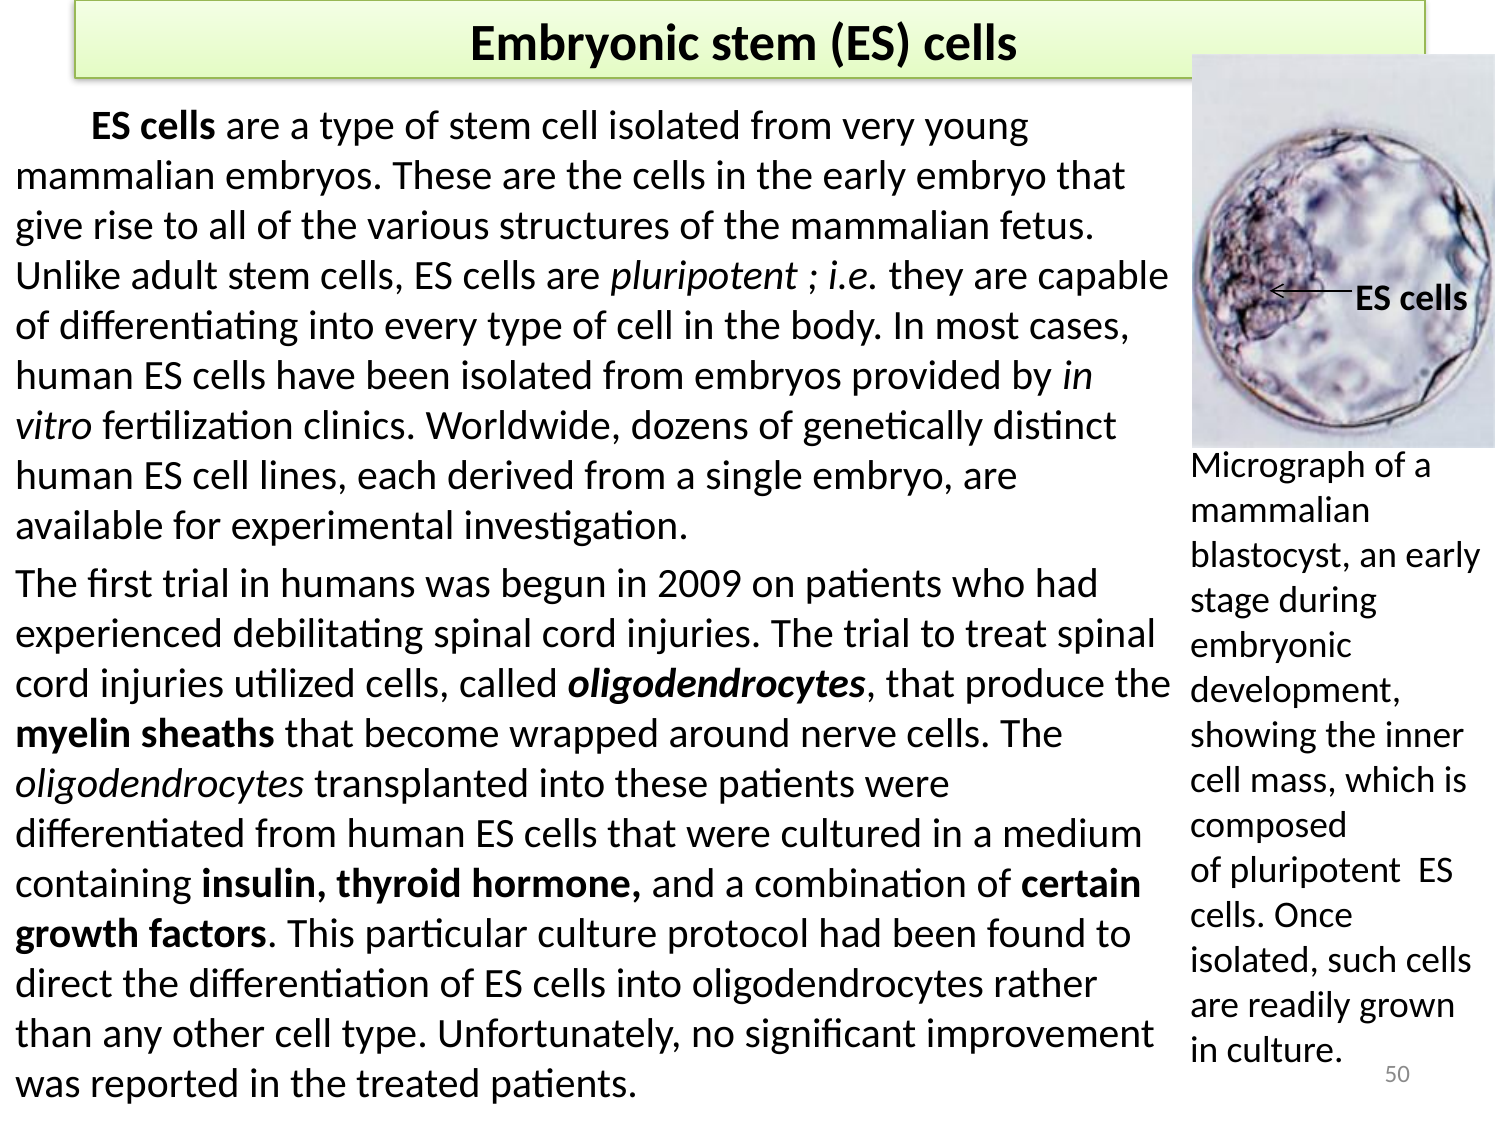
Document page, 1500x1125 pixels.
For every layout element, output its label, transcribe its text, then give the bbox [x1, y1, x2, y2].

list ES cells are a type of stem cell isolated from very young mammalian embryos. These are the cells in the early embryo that give rise to all of the various structures of the mammalian fetus. Unlike adult stem cells, ES cells are pluripotent ; i.e. they are capable of differentiating into every type of cell in the body. In most cases, human ES cells have been isolated from embryos provided by in vitro fertilization clinics. Worldwide, dozens of genetically distinct human ES cell lines, each derived from a single embryo, are available for experimental investigation. The first trial in humans was begun in 2009 on patients who had experienced debilitating spinal cord injuries. The trial to treat spinal cord injuries utilized cells, called oligodendrocytes, that produce the myelin sheaths that become wrapped around nerve cells. The oligodendrocytes transplanted into these patients were differentiated from human ES cells that were cultured in a medium containing insulin, thyroid hormone, and a combination of certain growth factors. This particular culture protocol had been found to direct the differentiation of ES cells into oligodendrocytes rather than any other cell type. Unfortunately, no significant improvement was reported in the treated patients. [0, 90, 1188, 1125]
slide_number 50 [1074, 1042, 1425, 1103]
title Embryonic stem (ES) cells [74, 0, 1426, 79]
text_box Micrograph of a mammalian blastocyst, an early stage during embryonic development, showing the inner cell mass, which is composed of pluripotent ES cells. Once isolated, such cells are readily grown in culture. [1175, 432, 1500, 1078]
picture [1192, 54, 1495, 448]
